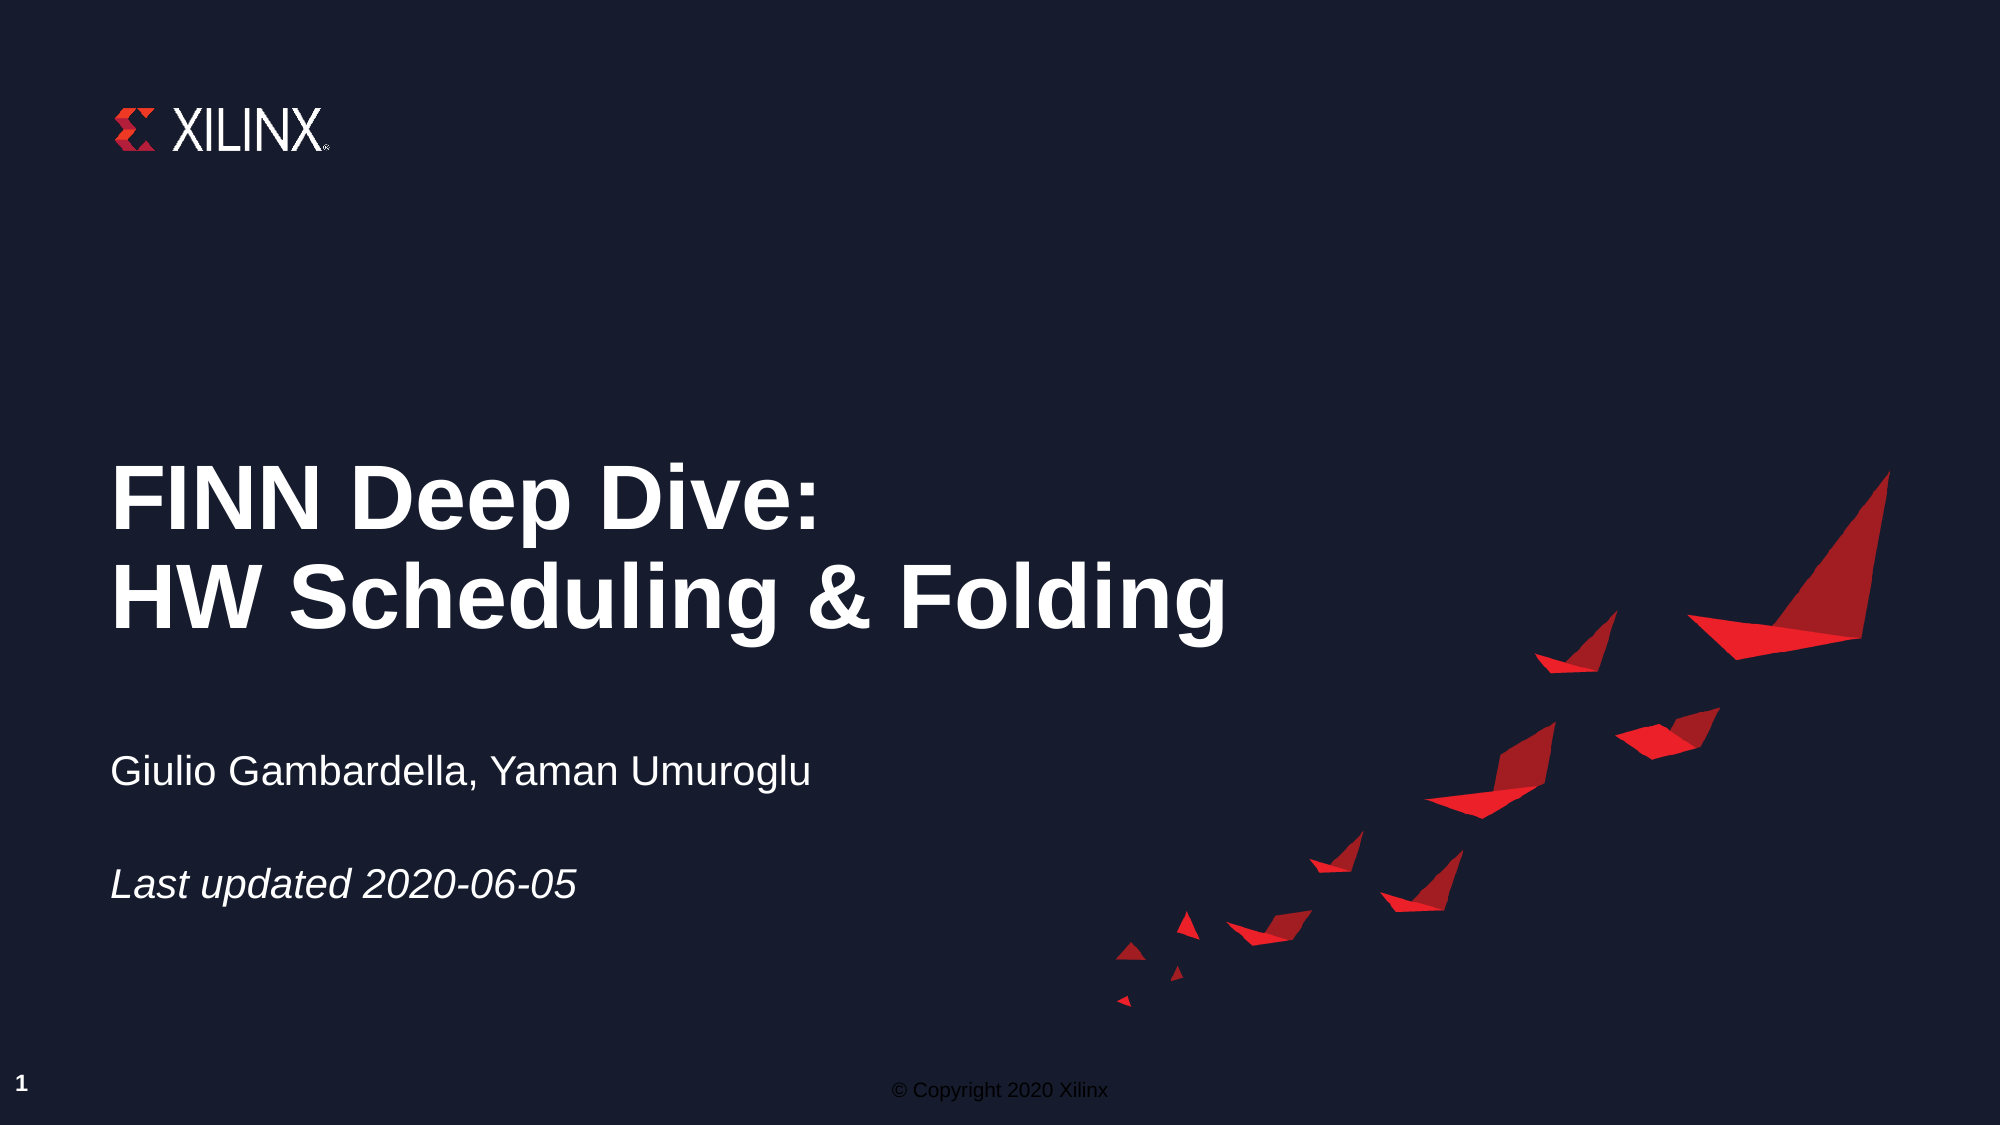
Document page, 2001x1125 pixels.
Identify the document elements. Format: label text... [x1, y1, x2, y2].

picture [1083, 417, 1946, 1050]
title FINN Deep Dive: HW Scheduling & Folding [95, 442, 1563, 603]
picture [113, 107, 331, 152]
slide_number 1 [0, 1044, 160, 1104]
subtitle Giulio Gambardella, Yaman Umuroglu Last updated 2020-06-05 [95, 736, 1312, 916]
